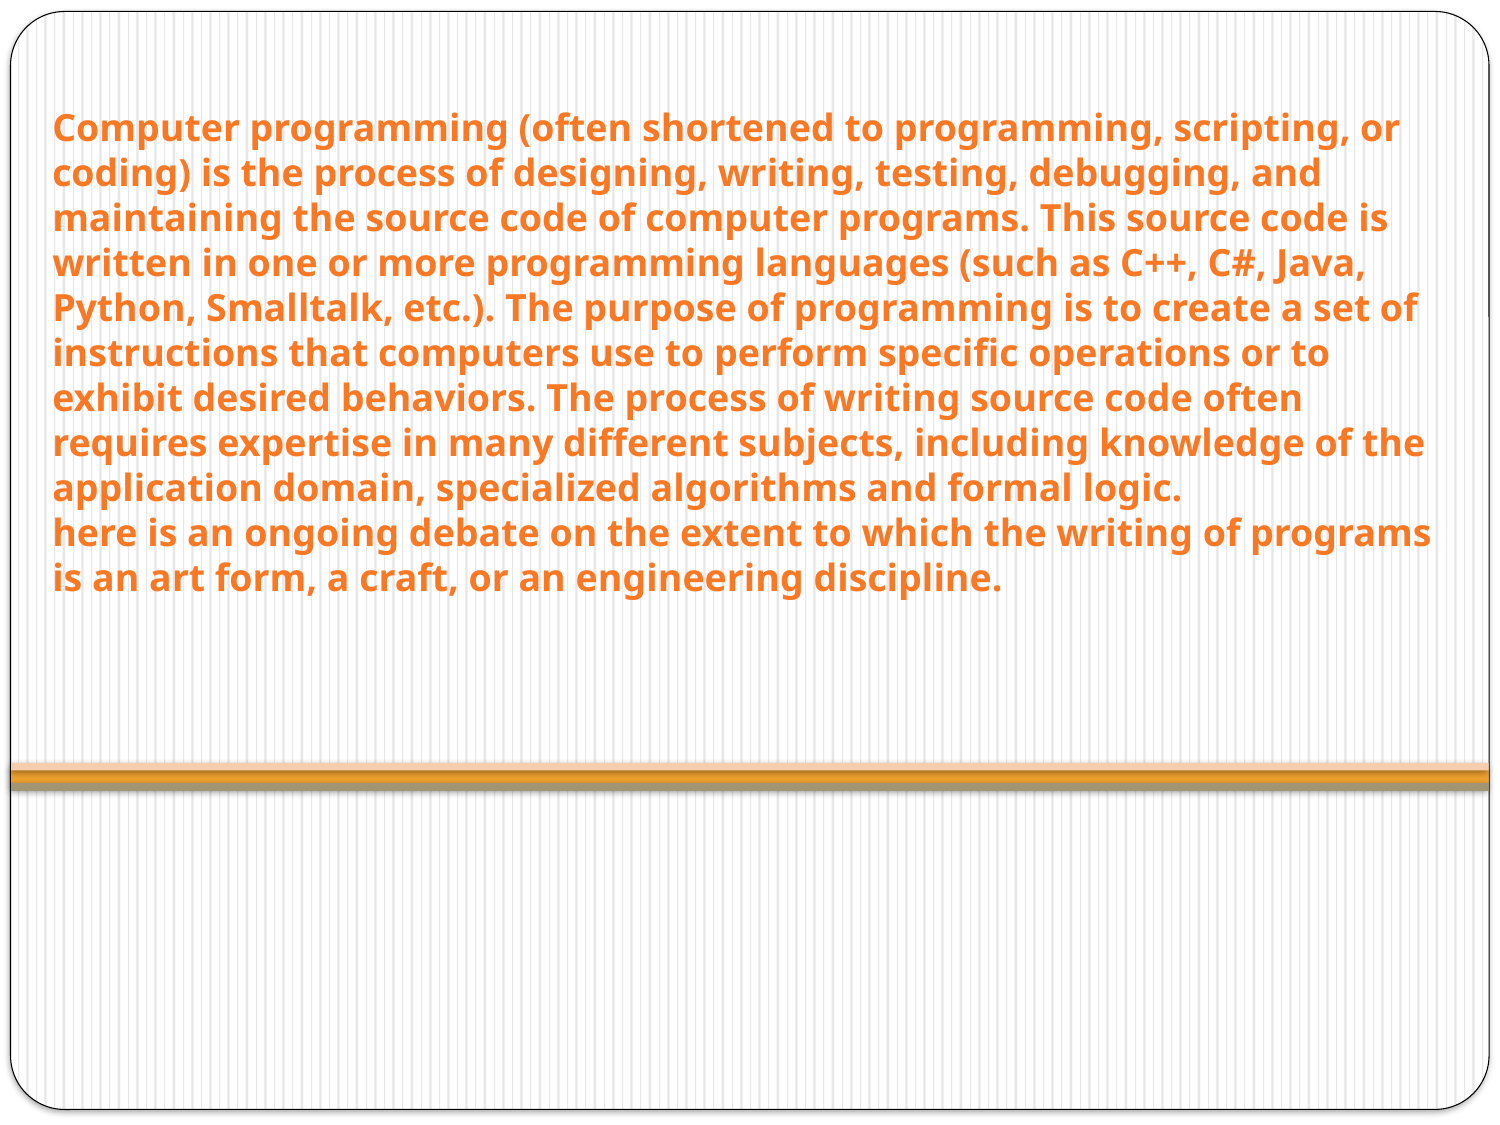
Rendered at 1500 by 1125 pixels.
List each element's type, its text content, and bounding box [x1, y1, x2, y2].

title Computer programming (often shortened to programming, scripting, or coding) is the process of designing, writing, testing, debugging, and maintaining the source code of computer programs. This source code is written in one or more programming languages (such as C++, C#, Java, Python, Smalltalk, etc.). The purpose of programming is to create a set of instructions that computers use to perform specific operations or to exhibit desired behaviors. The process of writing source code often requires expertise in many different subjects, including knowledge of the application domain, specialized algorithms and formal logic. here is an ongoing debate on the extent to which the writing of programs is an art form, a craft, or an engineering discipline. [37, 312, 1450, 399]
